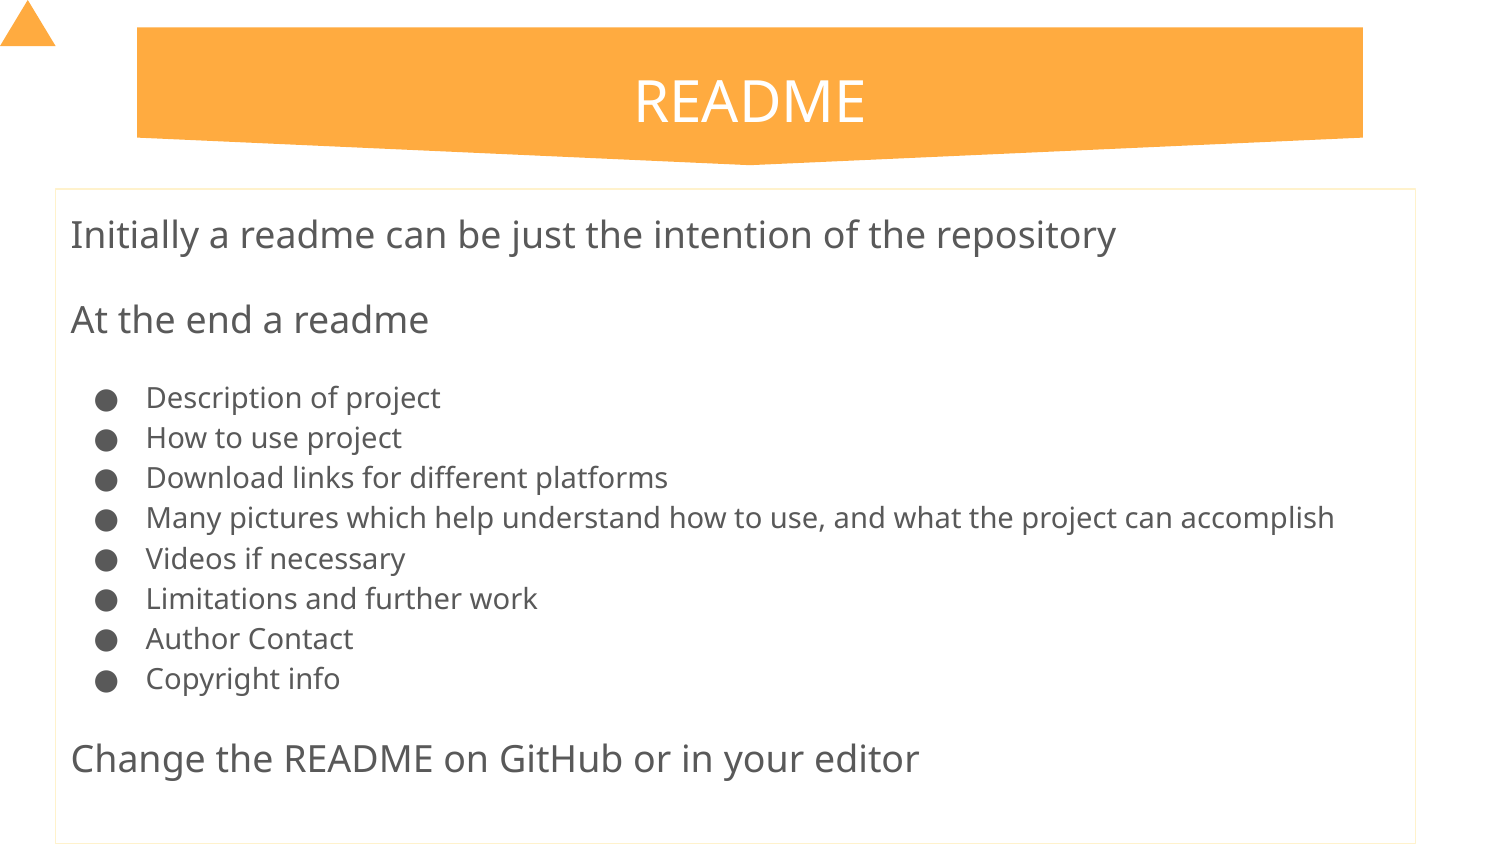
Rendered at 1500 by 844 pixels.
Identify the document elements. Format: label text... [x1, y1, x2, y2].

text_box [0, 0, 56, 47]
text_box [137, 27, 1363, 49]
list Initially a readme can be just the intention of the repository At the end a readme Description of project How to use project Download links for different platforms Many pictures which help understand how to use, and what the project can accomplish Videos if necessary Limitations and further work Author Contact Copyright info Change the README on GitHub or in your editor [55, 189, 1416, 844]
title README [51, 49, 1449, 144]
text_box [279, 144, 1221, 166]
